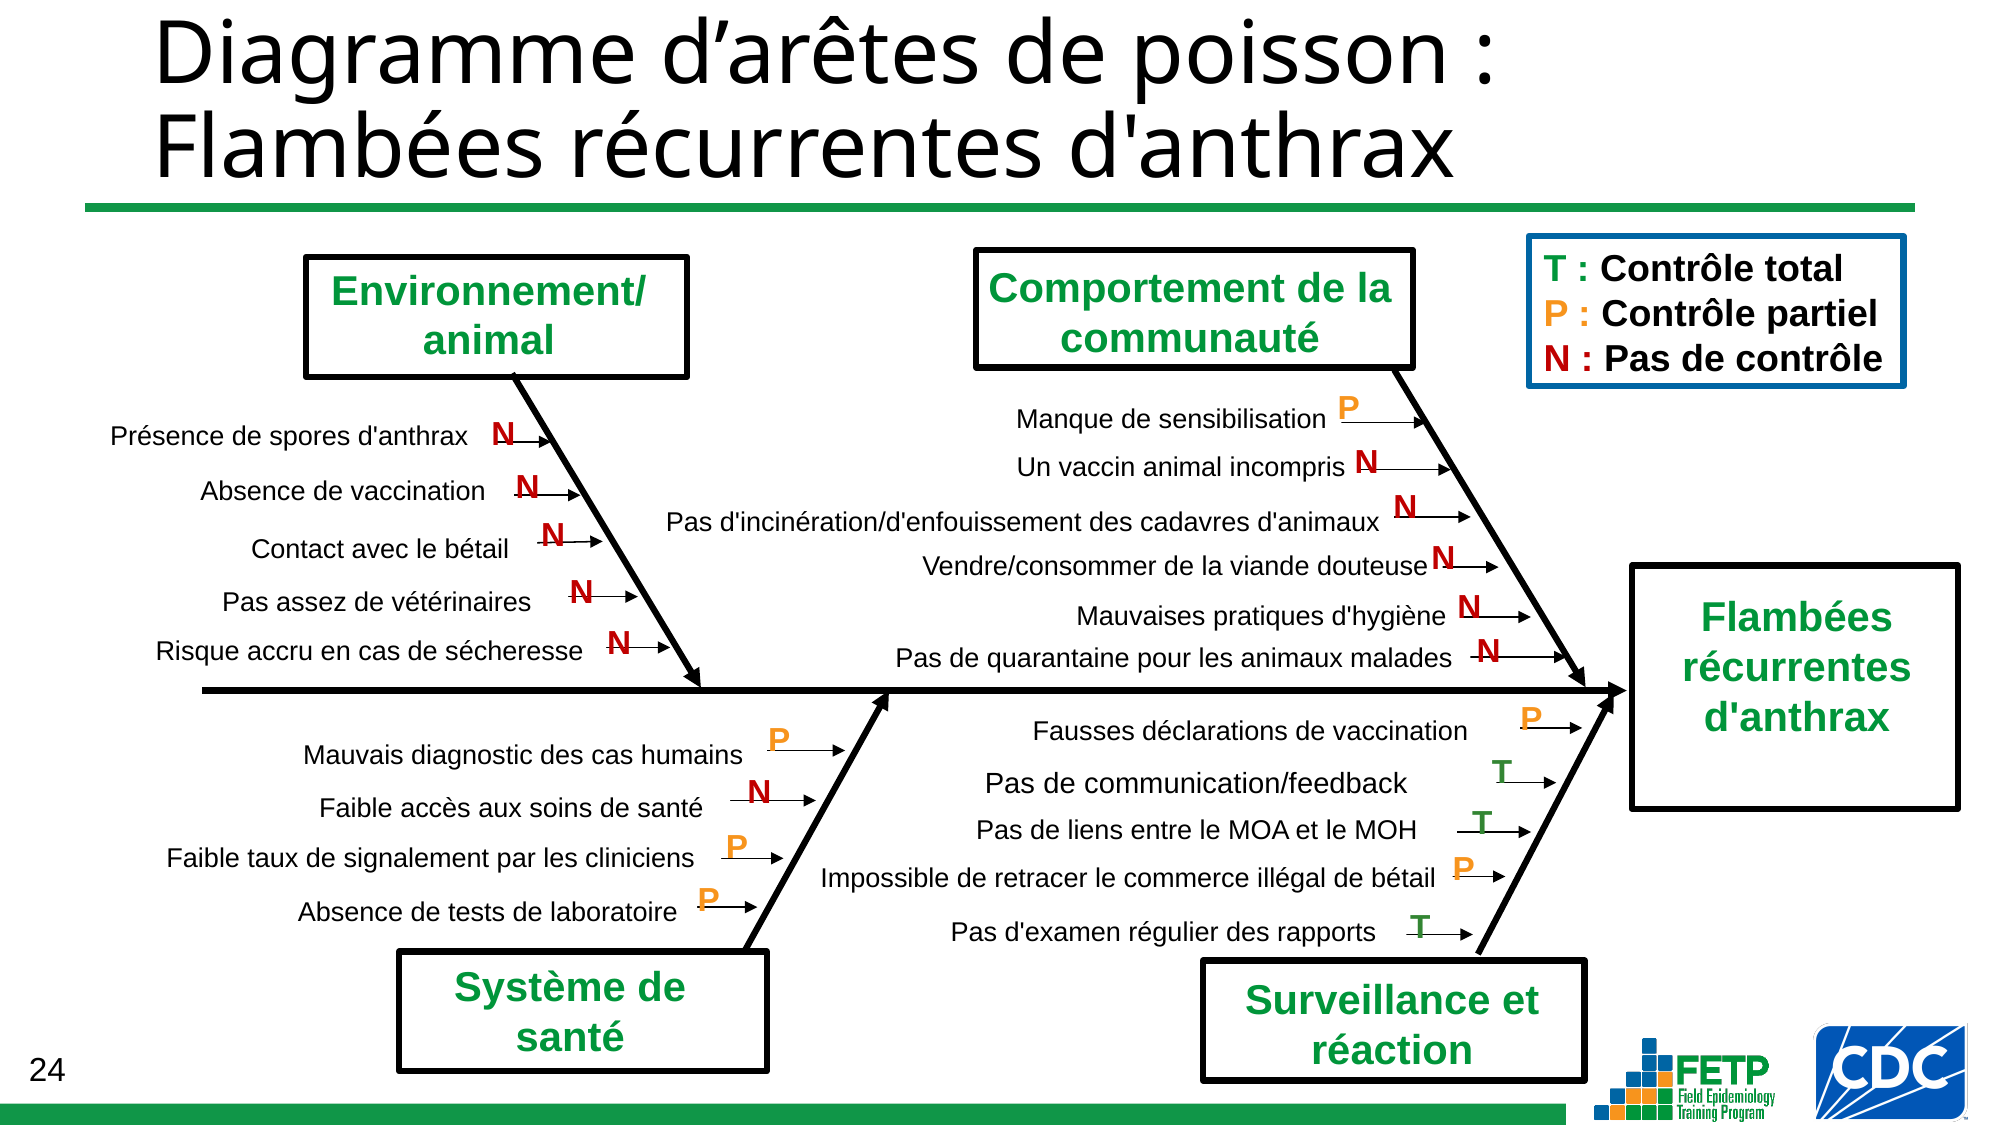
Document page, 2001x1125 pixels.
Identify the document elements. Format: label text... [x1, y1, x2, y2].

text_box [935, 804, 1532, 854]
text_box Diagramme d’arêtes de poisson : Flambées récurrentes d'anthrax [137, 0, 1863, 207]
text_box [850, 852, 1506, 901]
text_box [980, 705, 1583, 754]
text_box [629, 394, 1567, 682]
text_box T : Contrôle total P : Contrôle partiel N : Pas de contrôle [1528, 236, 1904, 247]
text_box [139, 729, 846, 937]
picture [1813, 1023, 1968, 1122]
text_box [202, 249, 1963, 1082]
picture [1594, 1082, 1775, 1122]
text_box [83, 410, 671, 675]
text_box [896, 756, 1557, 808]
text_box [919, 906, 1474, 956]
